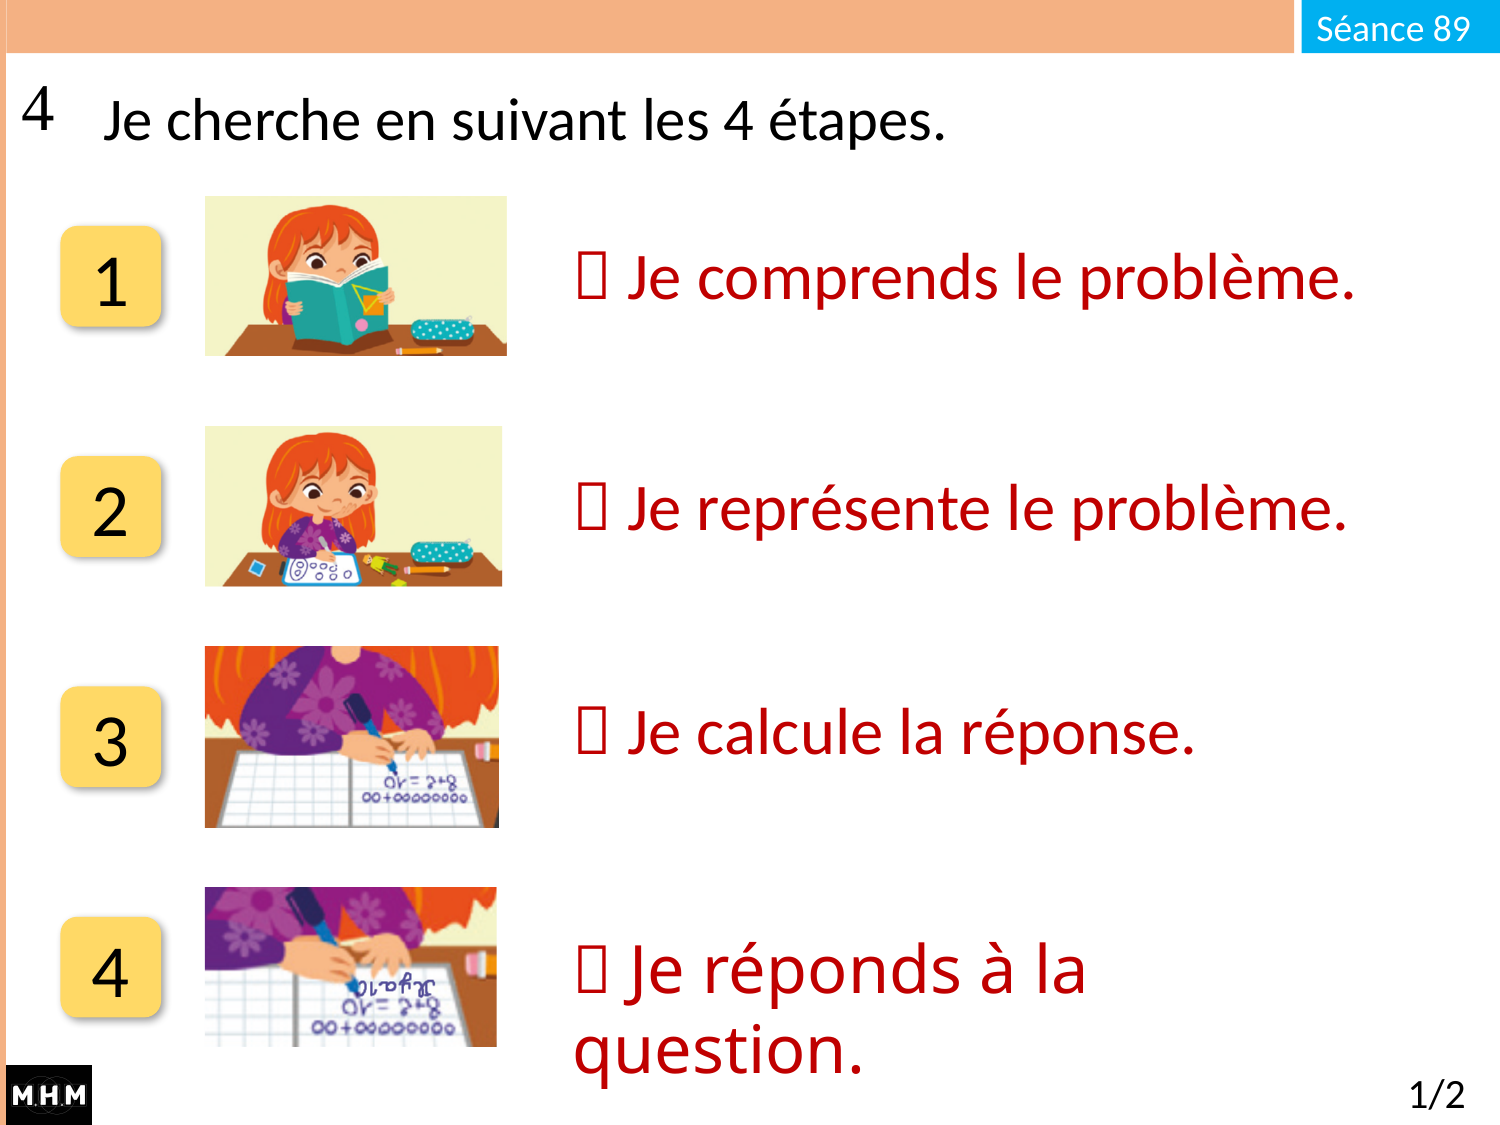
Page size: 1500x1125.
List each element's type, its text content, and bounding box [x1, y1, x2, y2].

picture [204, 196, 515, 356]
text_box 2 [59, 455, 163, 558]
text_box  Je calcule la réponse. [557, 672, 1409, 777]
text_box  Je comprends le problème. [558, 225, 1458, 321]
text_box  Je réponds à la question. [557, 919, 1409, 1094]
picture [204, 646, 499, 828]
picture [204, 426, 503, 587]
text_box 4 [59, 915, 163, 1019]
picture [204, 887, 497, 1047]
text_box 3 [59, 685, 163, 789]
picture [6, 1065, 92, 1125]
text_box 1 [59, 224, 163, 328]
text_box  Je représente le problème. [557, 456, 1409, 552]
list 1/2 [1373, 1064, 1500, 1125]
title Je cherche en suivant les 4 étapes. [88, 35, 1382, 161]
